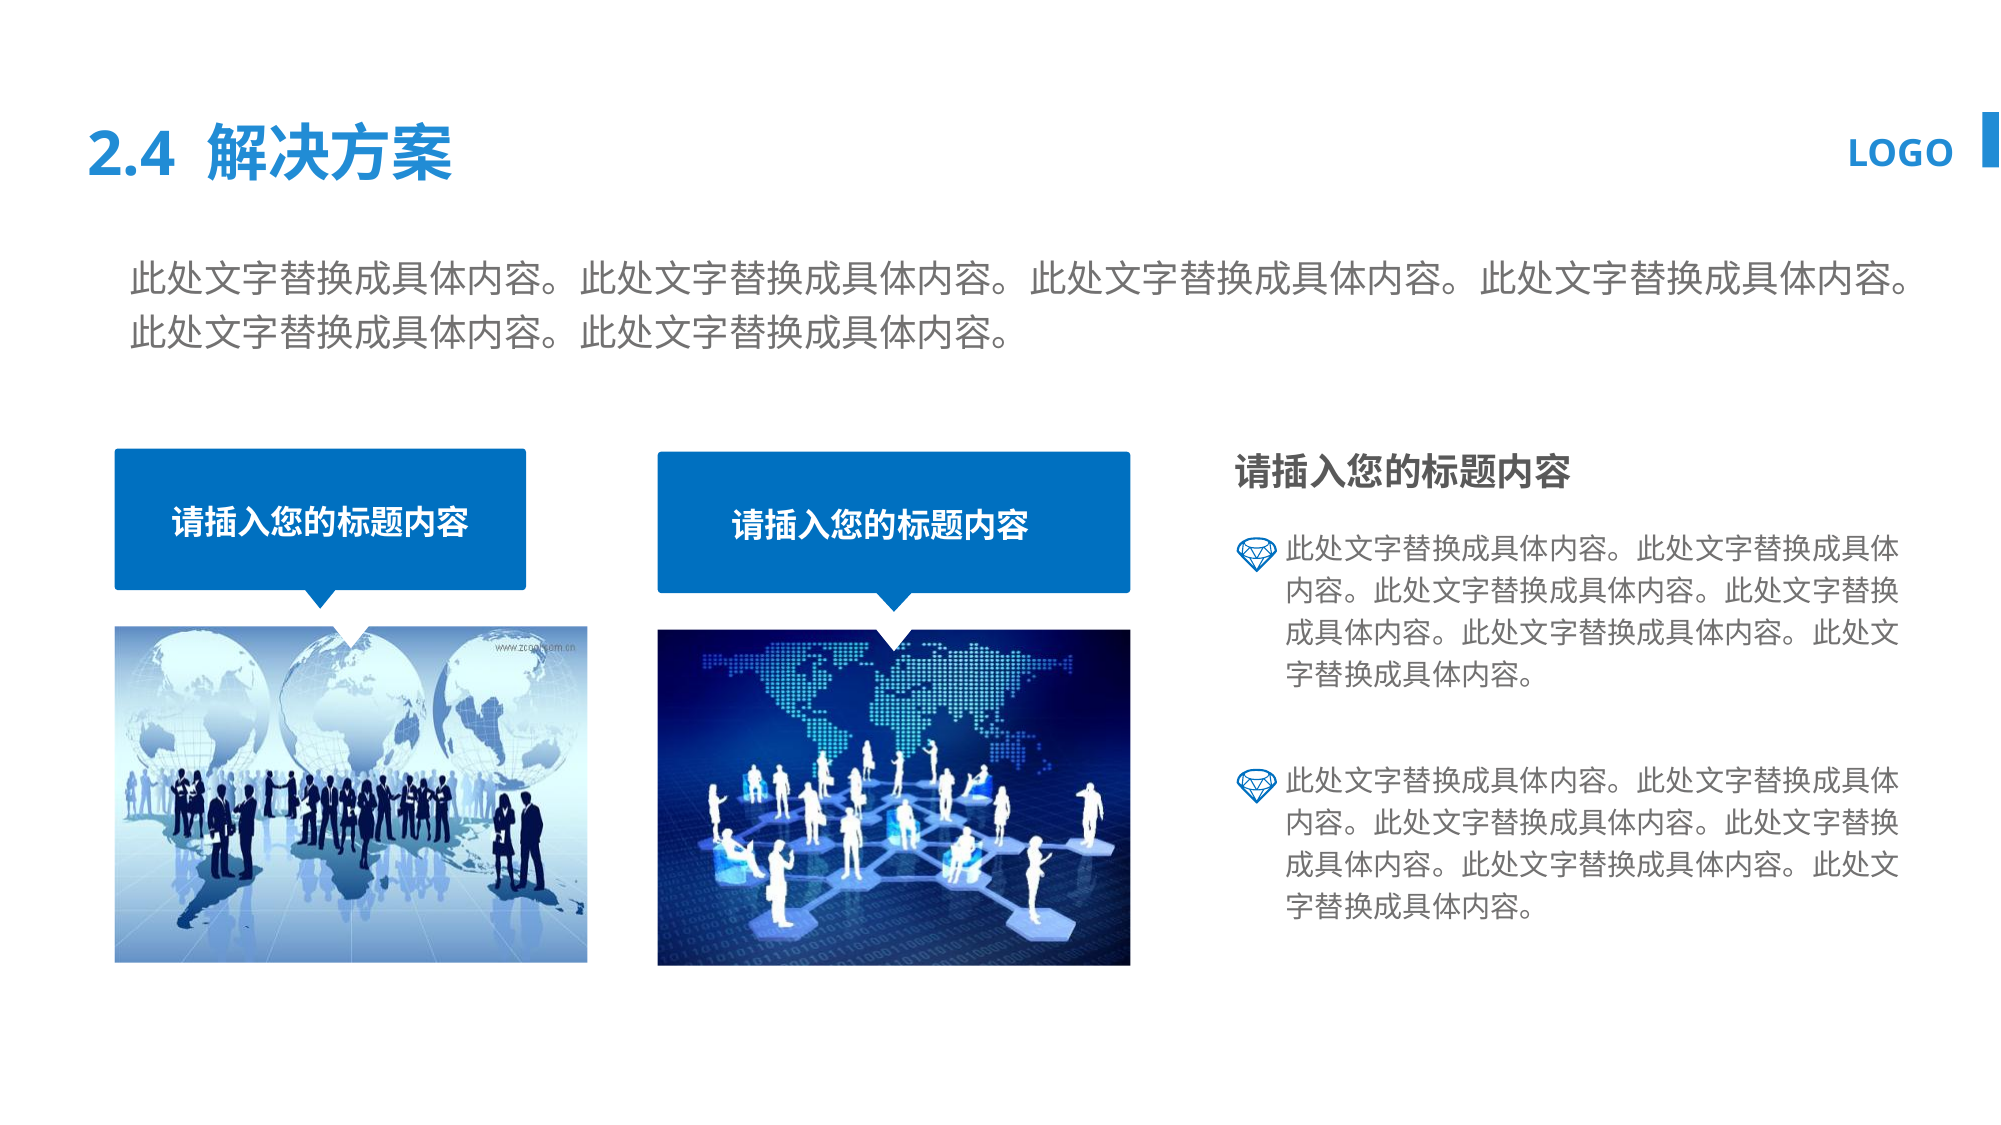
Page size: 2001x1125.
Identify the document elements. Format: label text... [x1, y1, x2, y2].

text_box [114, 448, 588, 609]
text_box [1236, 537, 1270, 573]
text_box 此处文字替换成具体内容。此处文字替换成具体内容。此处文字替换成具体内容。此处文字替换成具体内容。此处文字替换成具体内容。此处文字替换成具体内容。 [1270, 516, 1921, 699]
text_box 此处文字替换成具体内容。此处文字替换成具体内容。此处文字替换成具体内容。此处文字替换成具体内容。此处文字替换成具体内容。此处文字替换成具体内容。 [114, 238, 1921, 361]
text_box [1236, 768, 1277, 804]
text_box 请插入您的标题内容 [1219, 440, 1587, 501]
picture [114, 626, 588, 963]
text_box 此处文字替换成具体内容。此处文字替换成具体内容。此处文字替换成具体内容。此处文字替换成具体内容。此处文字替换成具体内容。此处文字替换成具体内容。 [1270, 747, 1921, 931]
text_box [657, 451, 1131, 612]
text_box 2.4 解决方案 [87, 108, 454, 196]
picture [657, 629, 1131, 966]
